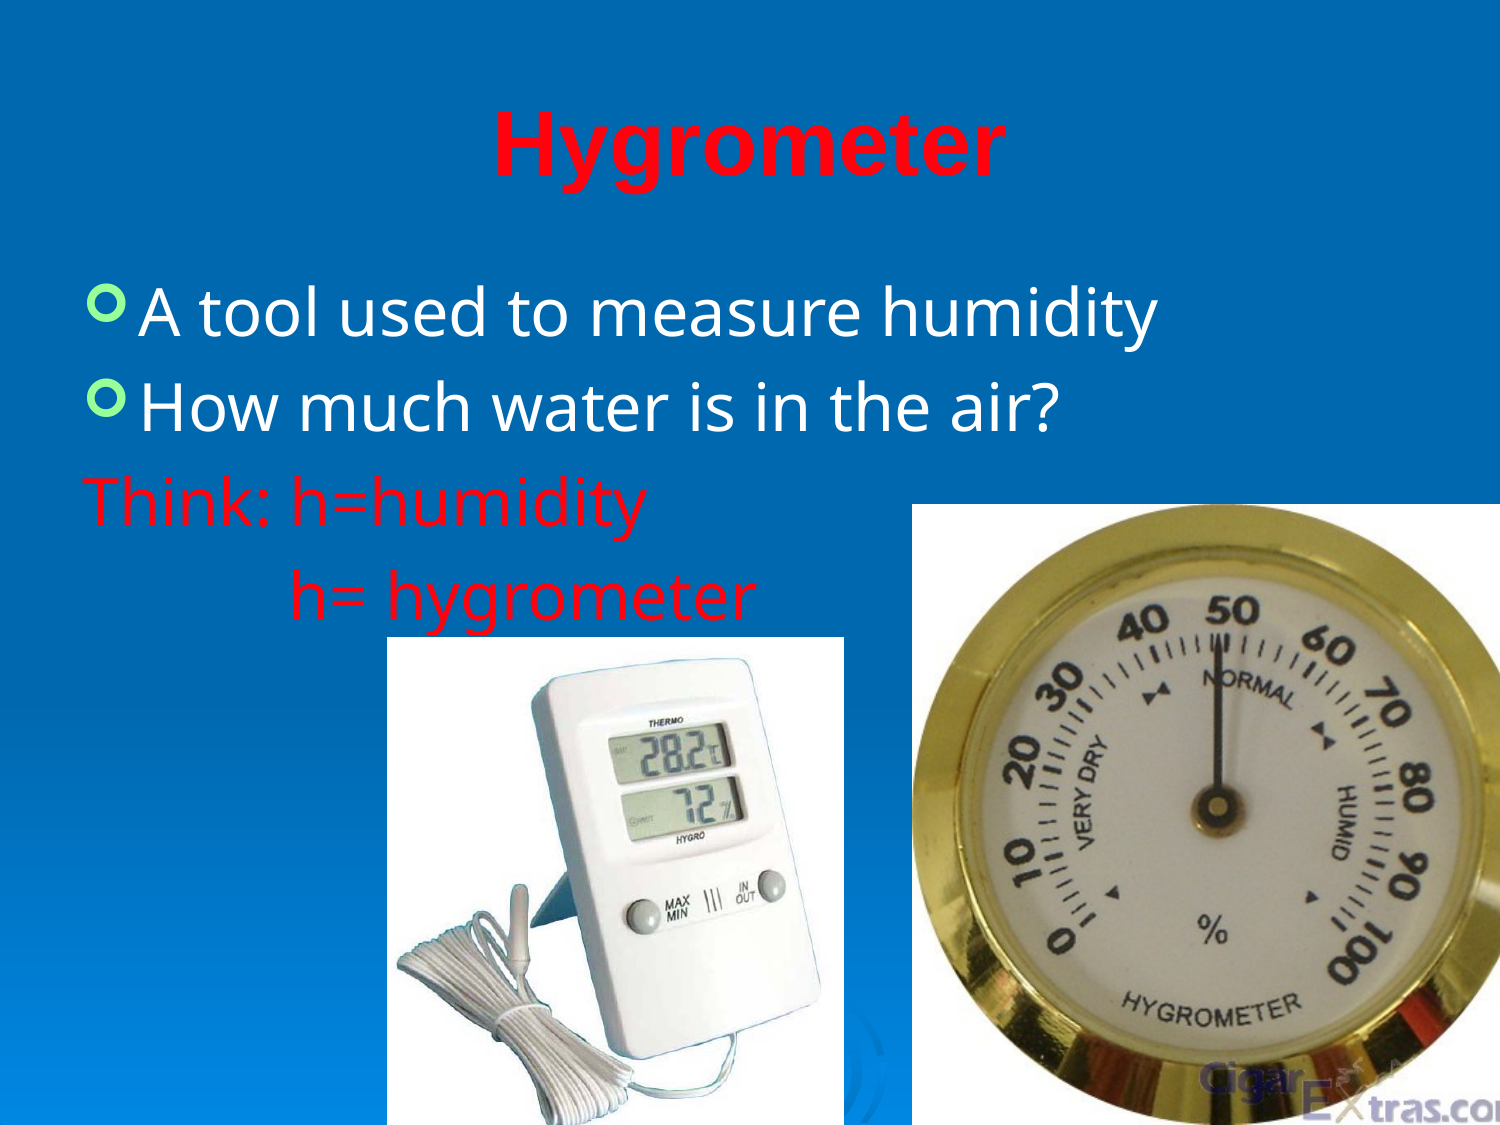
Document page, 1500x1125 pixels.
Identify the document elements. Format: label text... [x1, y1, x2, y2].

list A tool used to measure humidity How much water is in the air? Think: h=humidity h= hygrometer [74, 261, 1426, 1007]
title Hygrometer [74, 45, 1426, 234]
picture [387, 637, 844, 1125]
picture [912, 503, 1500, 1125]
